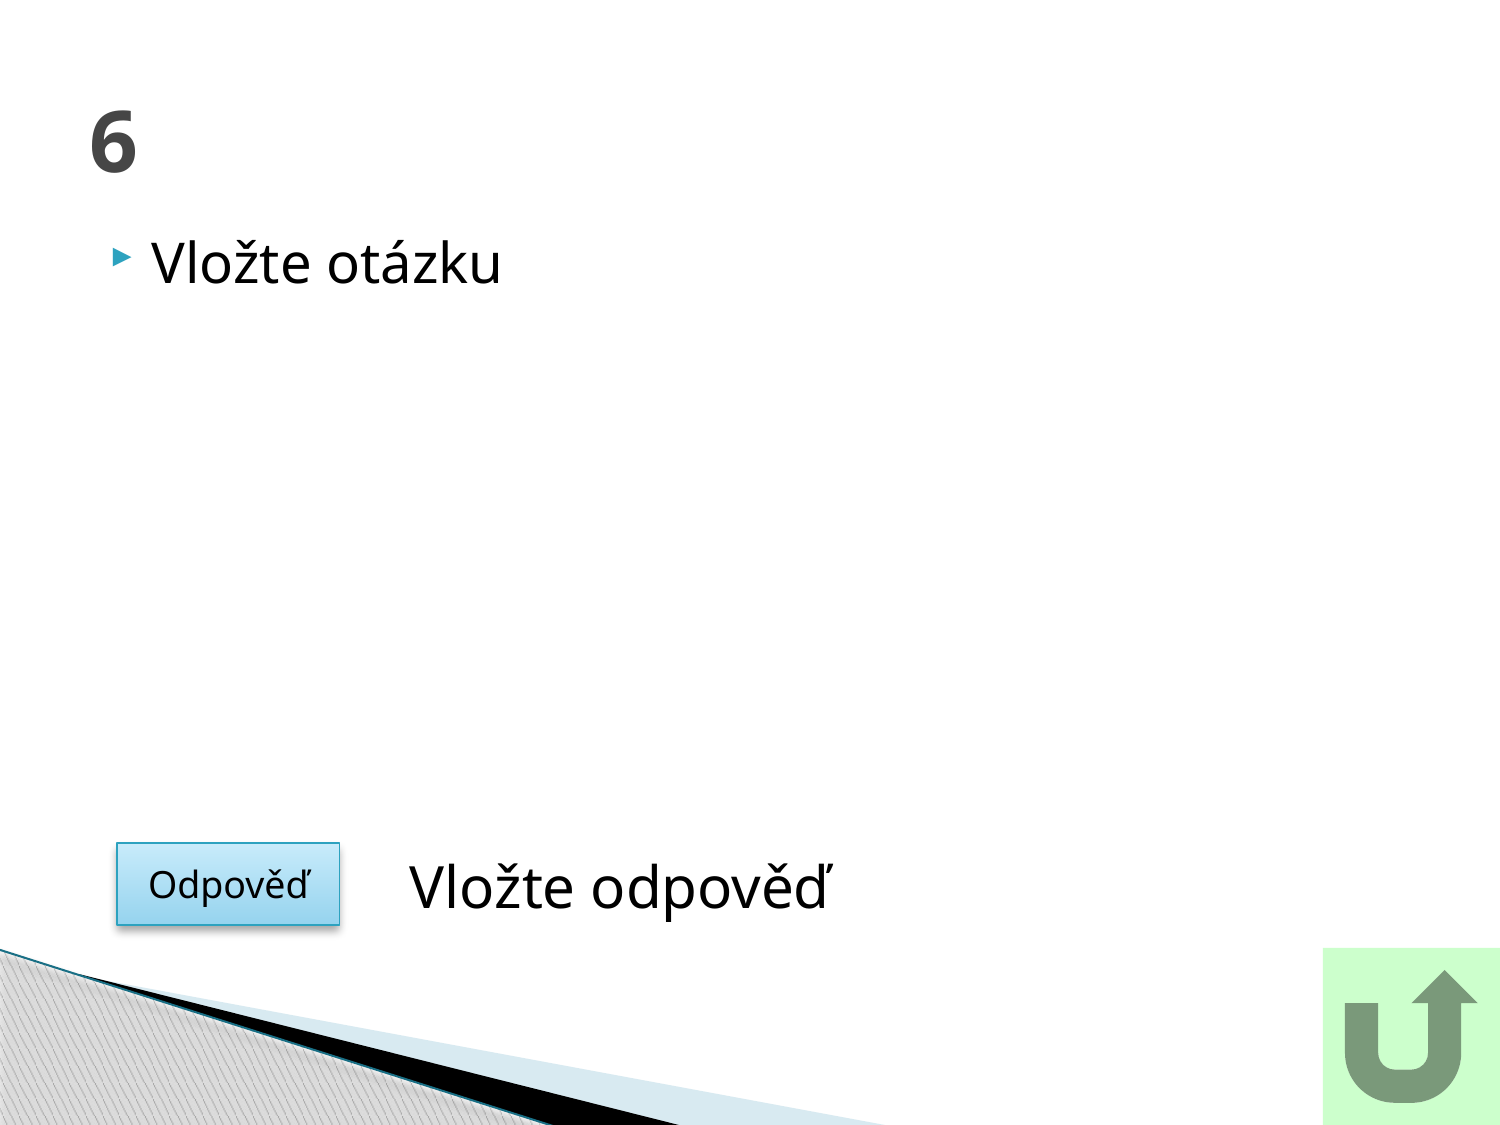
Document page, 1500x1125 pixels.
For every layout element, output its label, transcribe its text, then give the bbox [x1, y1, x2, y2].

text_box [1322, 947, 1500, 1125]
list Vložte otázku [76, 220, 1427, 492]
text_box Vložte odpověď [395, 842, 1323, 928]
text_box Odpověď [116, 842, 340, 926]
title 6 [75, 45, 1425, 233]
